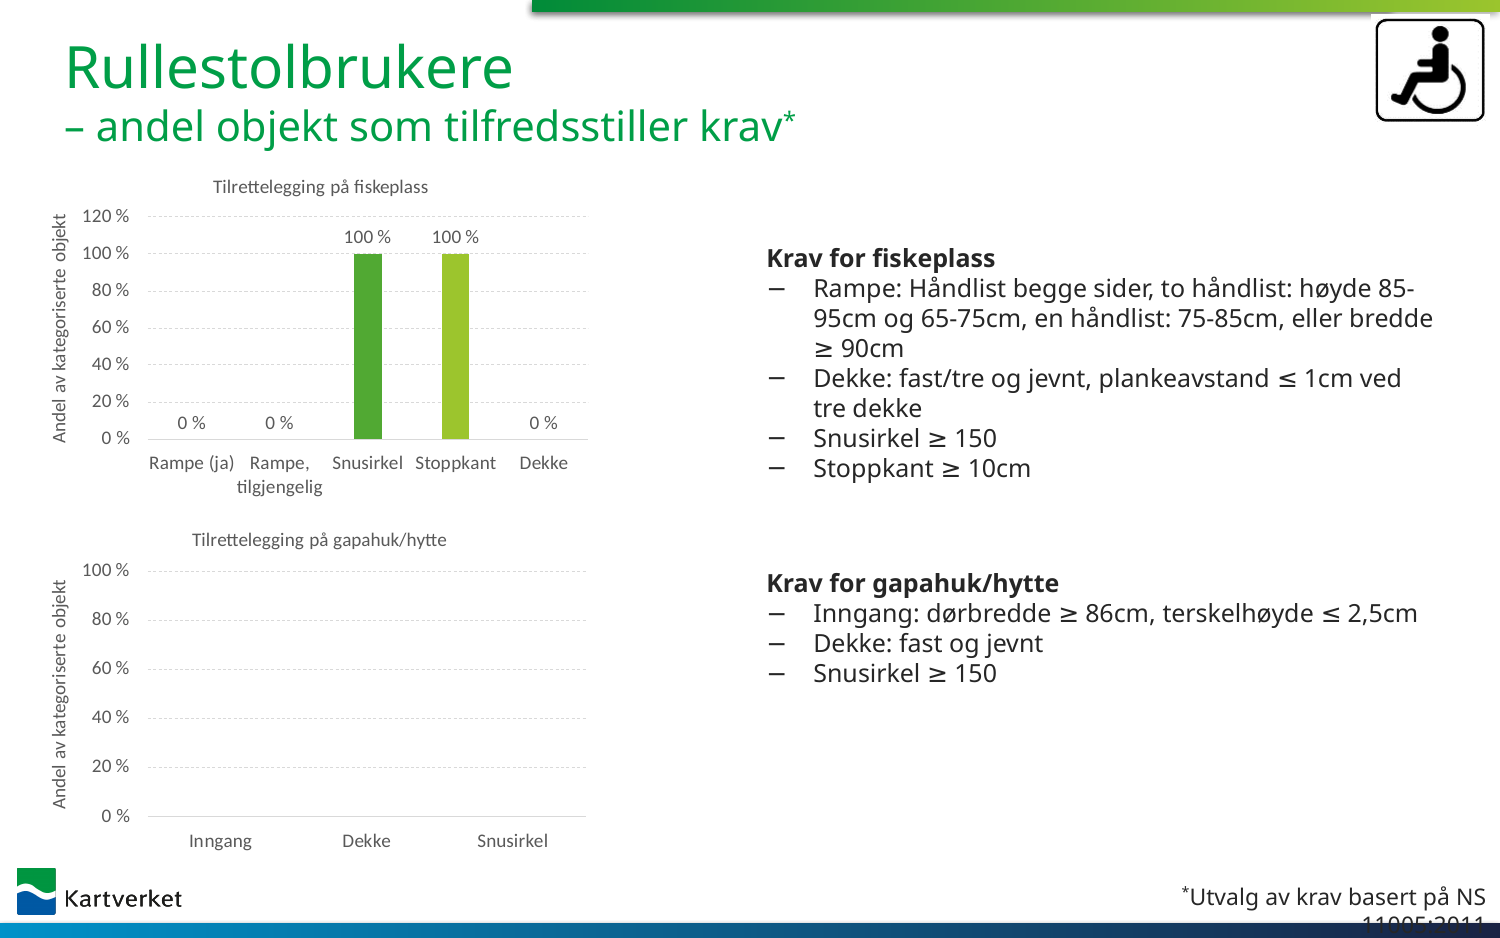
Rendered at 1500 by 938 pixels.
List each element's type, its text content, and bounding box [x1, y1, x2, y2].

text_box Krav for gapahuk/hytte Inngang: dørbredde ≥ 86cm, terskelhøyde ≤ 2,5cm Dekke: fast og jevnt Snusirkel ≥ 150 [751, 560, 1452, 695]
picture [41, 166, 599, 505]
text_box *Utvalg av krav basert på NS 11005:2011 [1068, 873, 1500, 938]
picture [1371, 13, 1491, 127]
picture [41, 520, 597, 859]
text_box Rullestolbrukere – andel objekt som tilfredsstiller krav* [49, 29, 1431, 158]
text_box Krav for fiskeplass Rampe: Håndlist begge sider, to håndlist: høyde 85-95cm og 65-75cm, en håndlist: 75-85cm, eller bredde ≥ 90cm Dekke: fast/tre og jevnt, plankeavstand ≤ 1cm ved tre dekke Snusirkel ≥ 150 Stoppkant ≥ 10cm [751, 235, 1452, 490]
